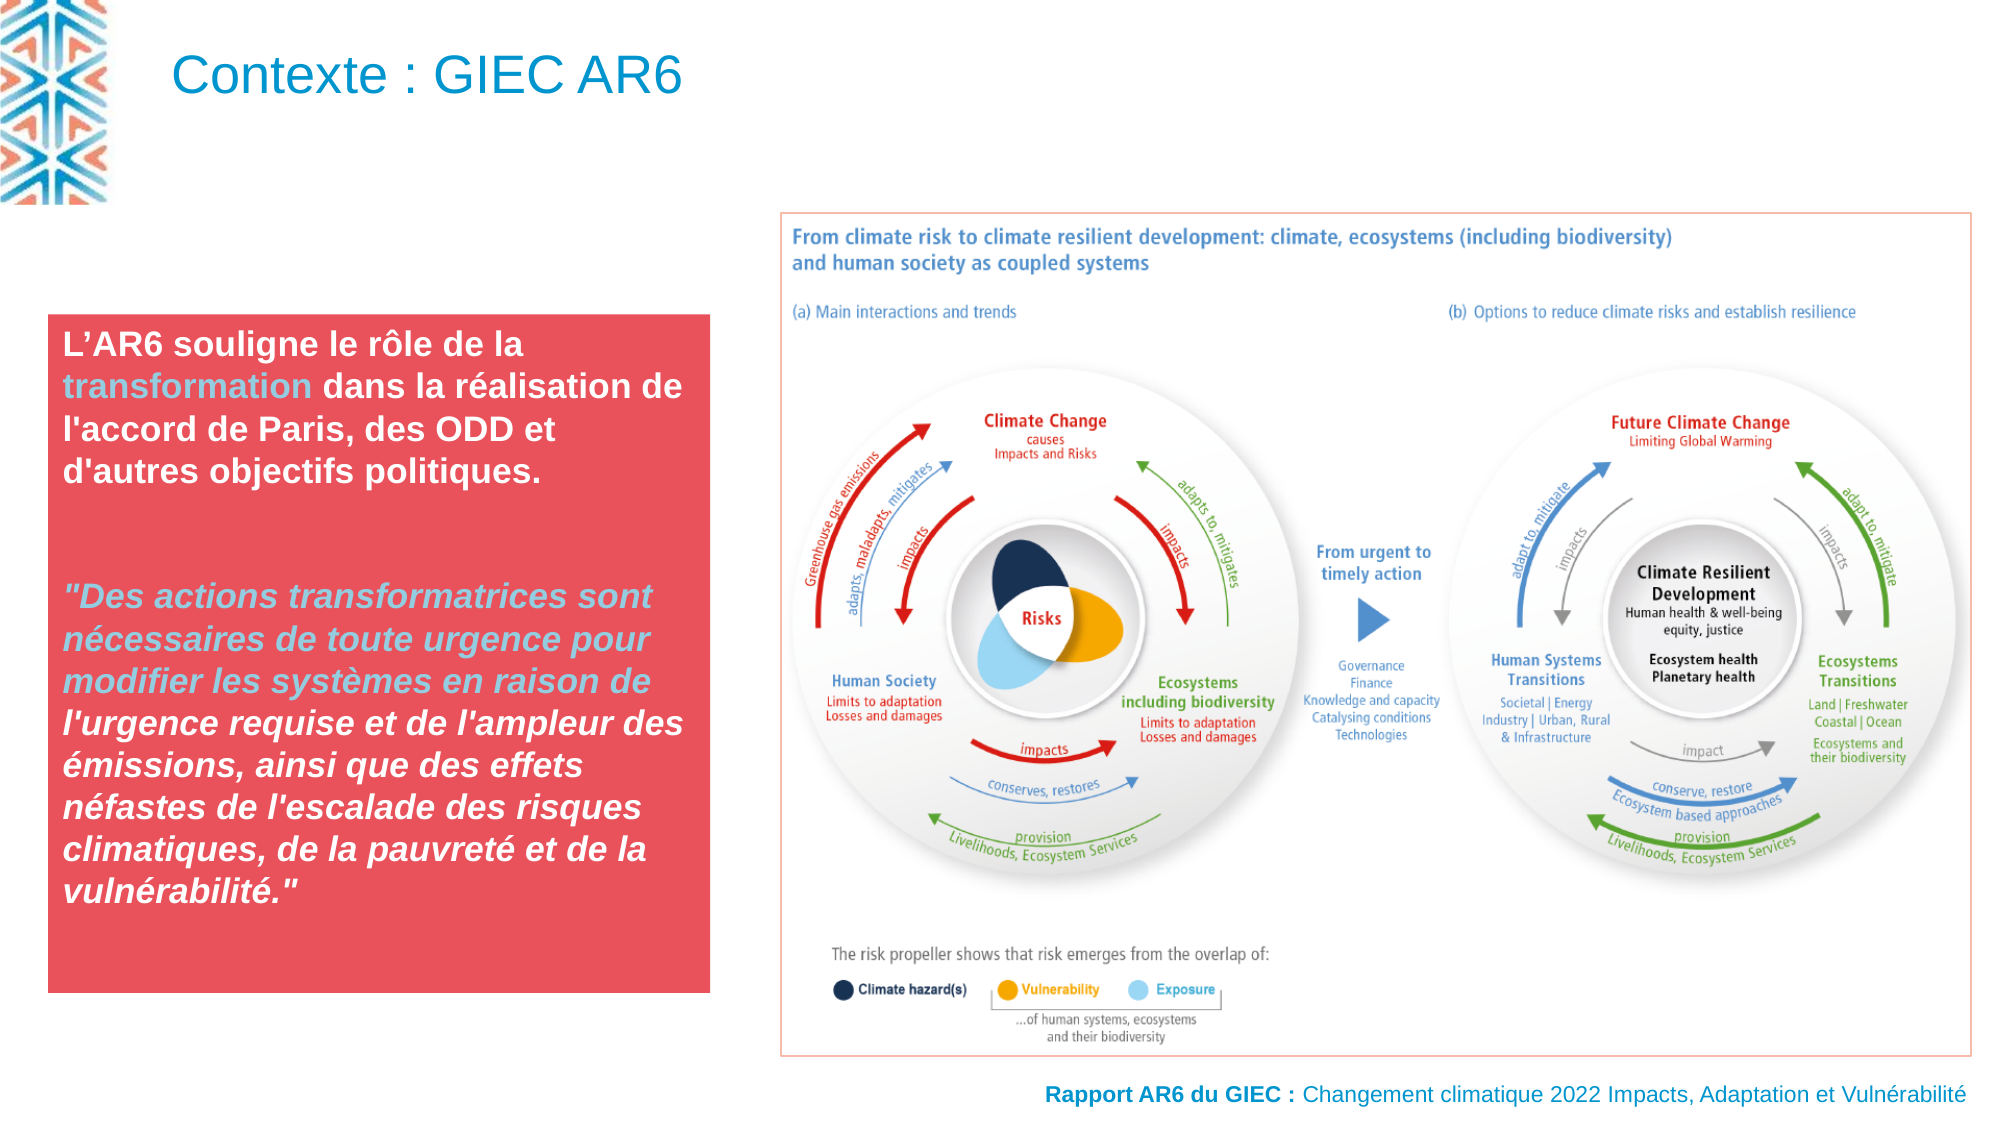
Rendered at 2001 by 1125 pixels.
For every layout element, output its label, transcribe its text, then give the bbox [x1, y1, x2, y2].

picture [781, 213, 1970, 1055]
text_box Contexte : GIEC AR6 [155, 15, 1147, 113]
text_box L’AR6 souligne le rôle de la transformation dans la réalisation de l'accord de Paris, des ODD et d'autres objectifs politiques. "Des actions transformatrices sont nécessaires de toute urgence pour modifier les systèmes en raison de l'urgence requise et de l'ampleur des émissions, ainsi que des effets néfastes de l'escalade des risques climatiques, de la pauvreté et de la vulnérabilité." [48, 314, 711, 993]
text_box Rapport AR6 du GIEC : Changement climatique 2022 Impacts, Adaptation et Vulnérabilité [985, 1060, 1983, 1115]
picture [1, 0, 115, 204]
